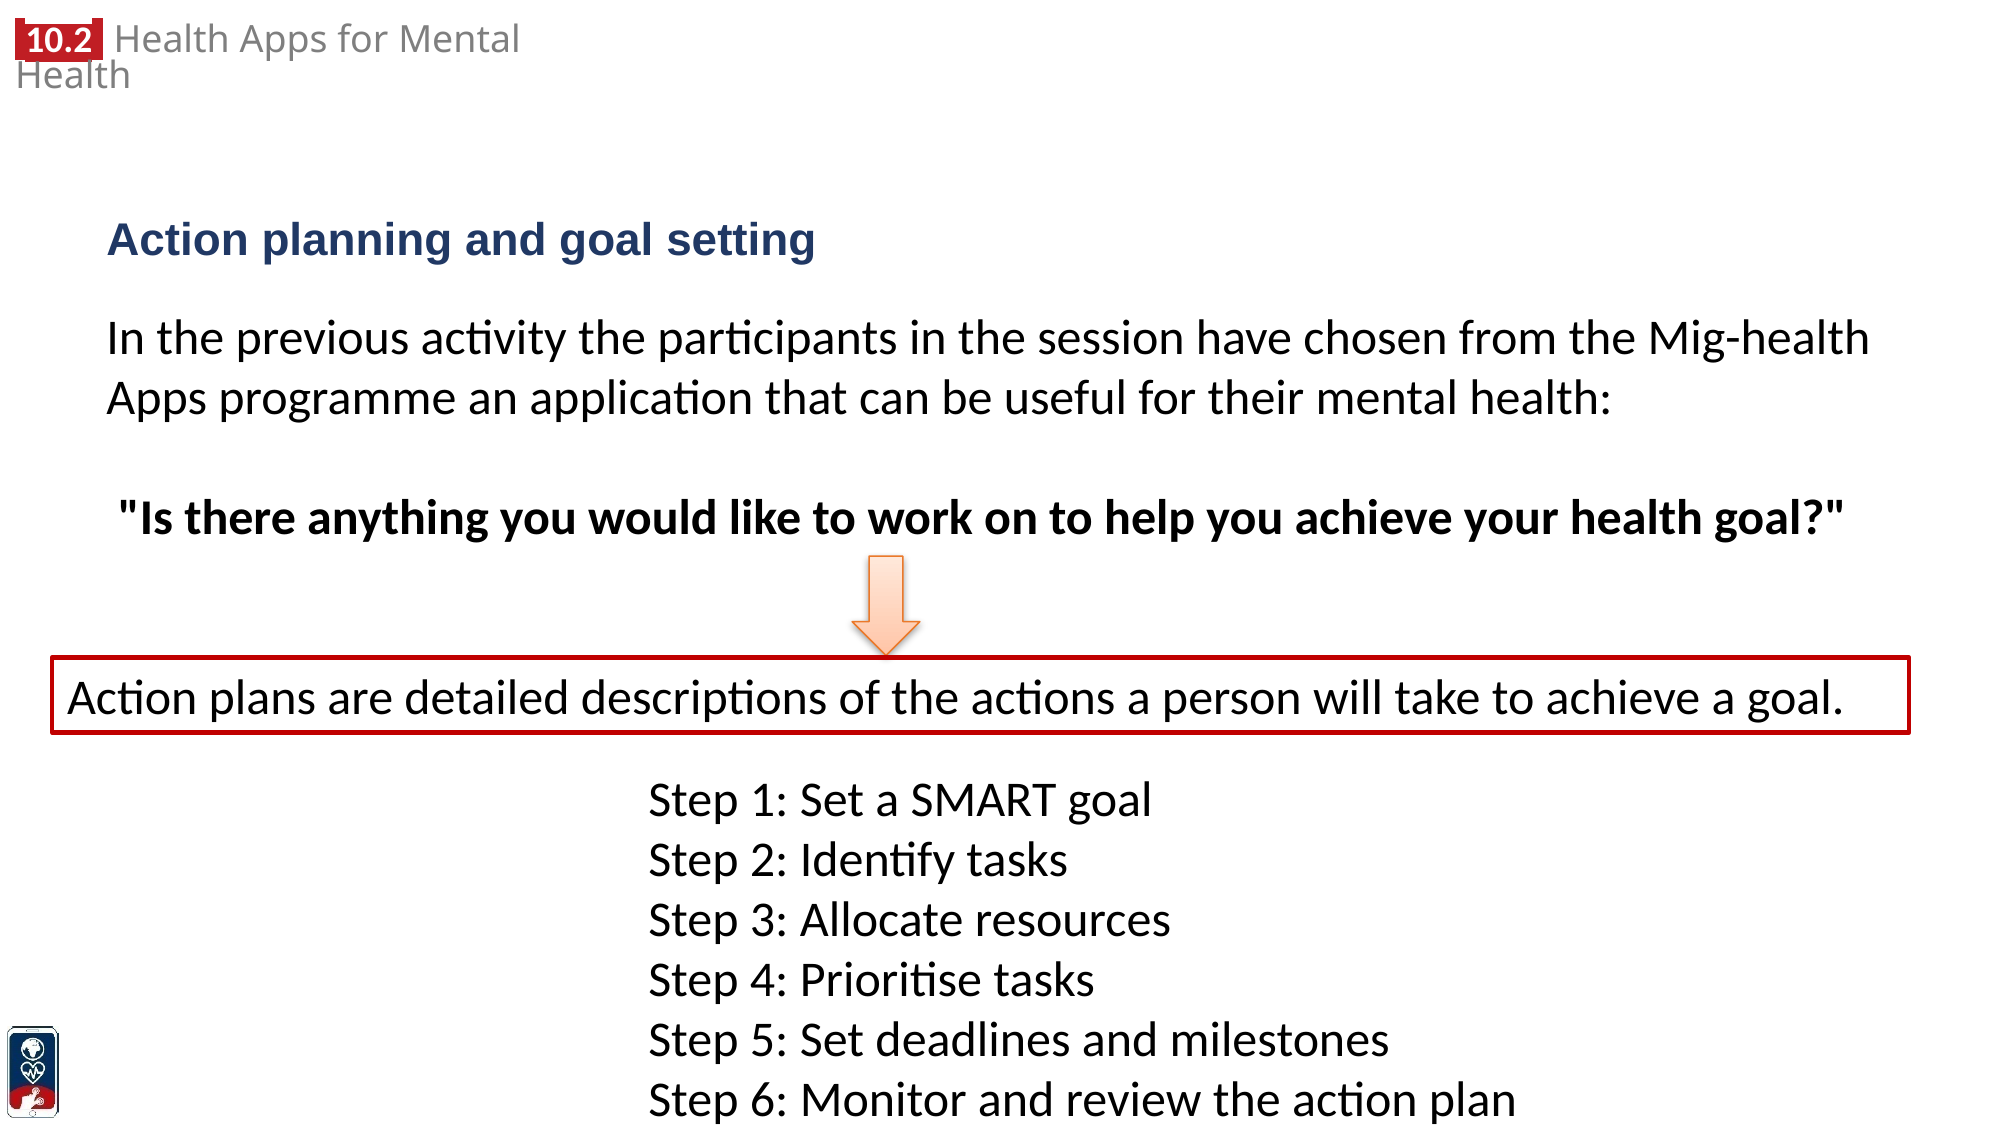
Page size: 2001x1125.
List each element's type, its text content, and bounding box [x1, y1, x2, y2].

text_box [852, 556, 920, 656]
text_box In the previous activity the participants in the session have chosen from the Mig-health Apps programme an application that can be useful for their mental health: "Is there anything you would like to work on to help you achieve your health goal?" [91, 296, 1969, 554]
text_box Step 1: Set a SMART goal Step 2: Identify tasks Step 3: Allocate resources Step 4: Prioritise tasks Step 5: Set deadlines and milestones Step 6: Monitor and review the action plan [633, 758, 1634, 1125]
title Action planning and goal setting [91, 177, 1906, 296]
picture [7, 1026, 59, 1118]
text_box Action plans are detailed descriptions of the actions a person will take to achieve a goal. [52, 657, 1909, 733]
